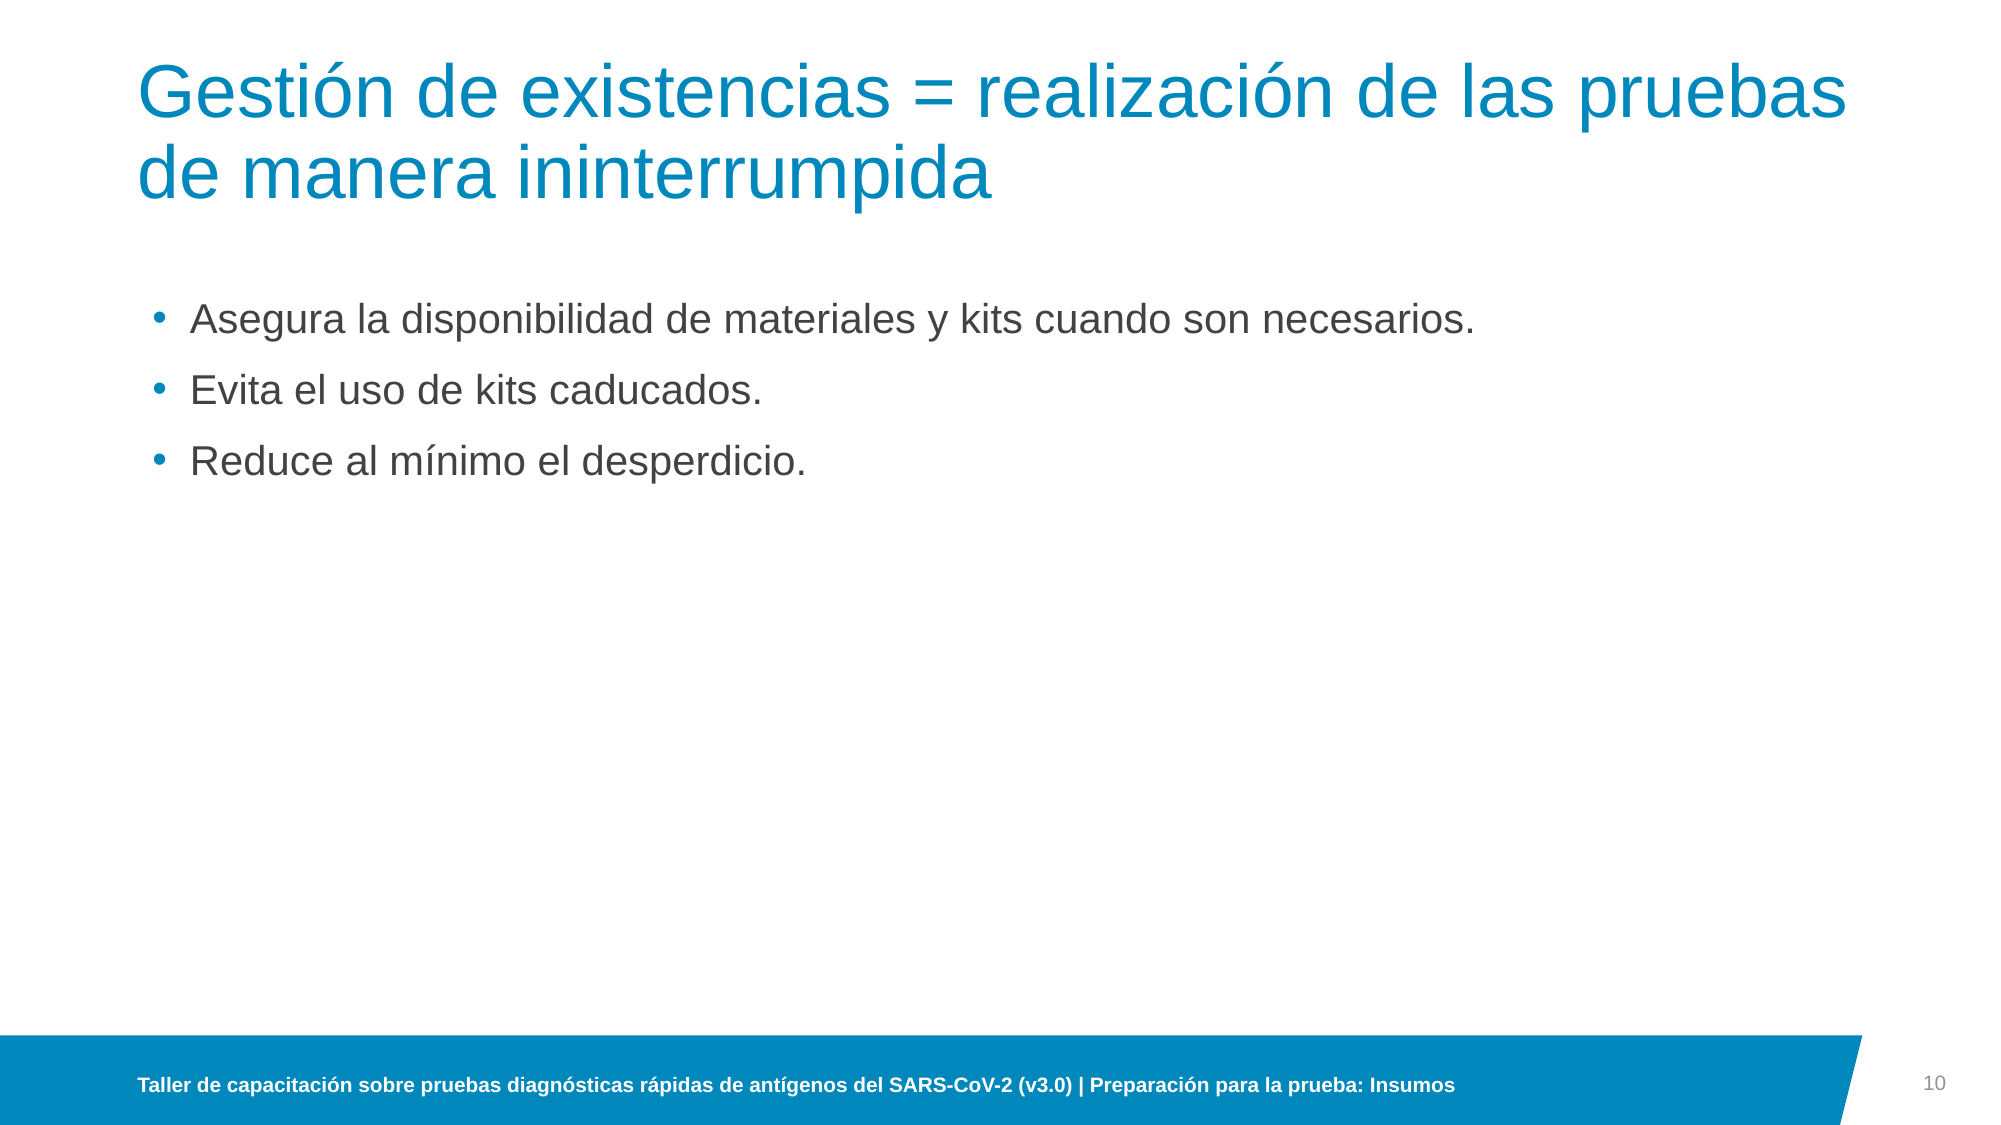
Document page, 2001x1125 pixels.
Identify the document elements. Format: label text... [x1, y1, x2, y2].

title Gestión de existencias = realización de las pruebas de manera ininterrumpida [137, 59, 1863, 215]
list Asegura la disponibilidad de materiales y kits cuando son necesarios. Evita el uso de kits caducados. Reduce al mínimo el desperdicio. [137, 284, 1863, 1014]
slide_number 10 [1862, 1035, 1947, 1125]
footer Taller de capacitación sobre pruebas diagnósticas rápidas de antígenos del SARS-CoV-2 (v3.0) | Preparación para la prueba: Insumos [137, 1042, 1491, 1125]
